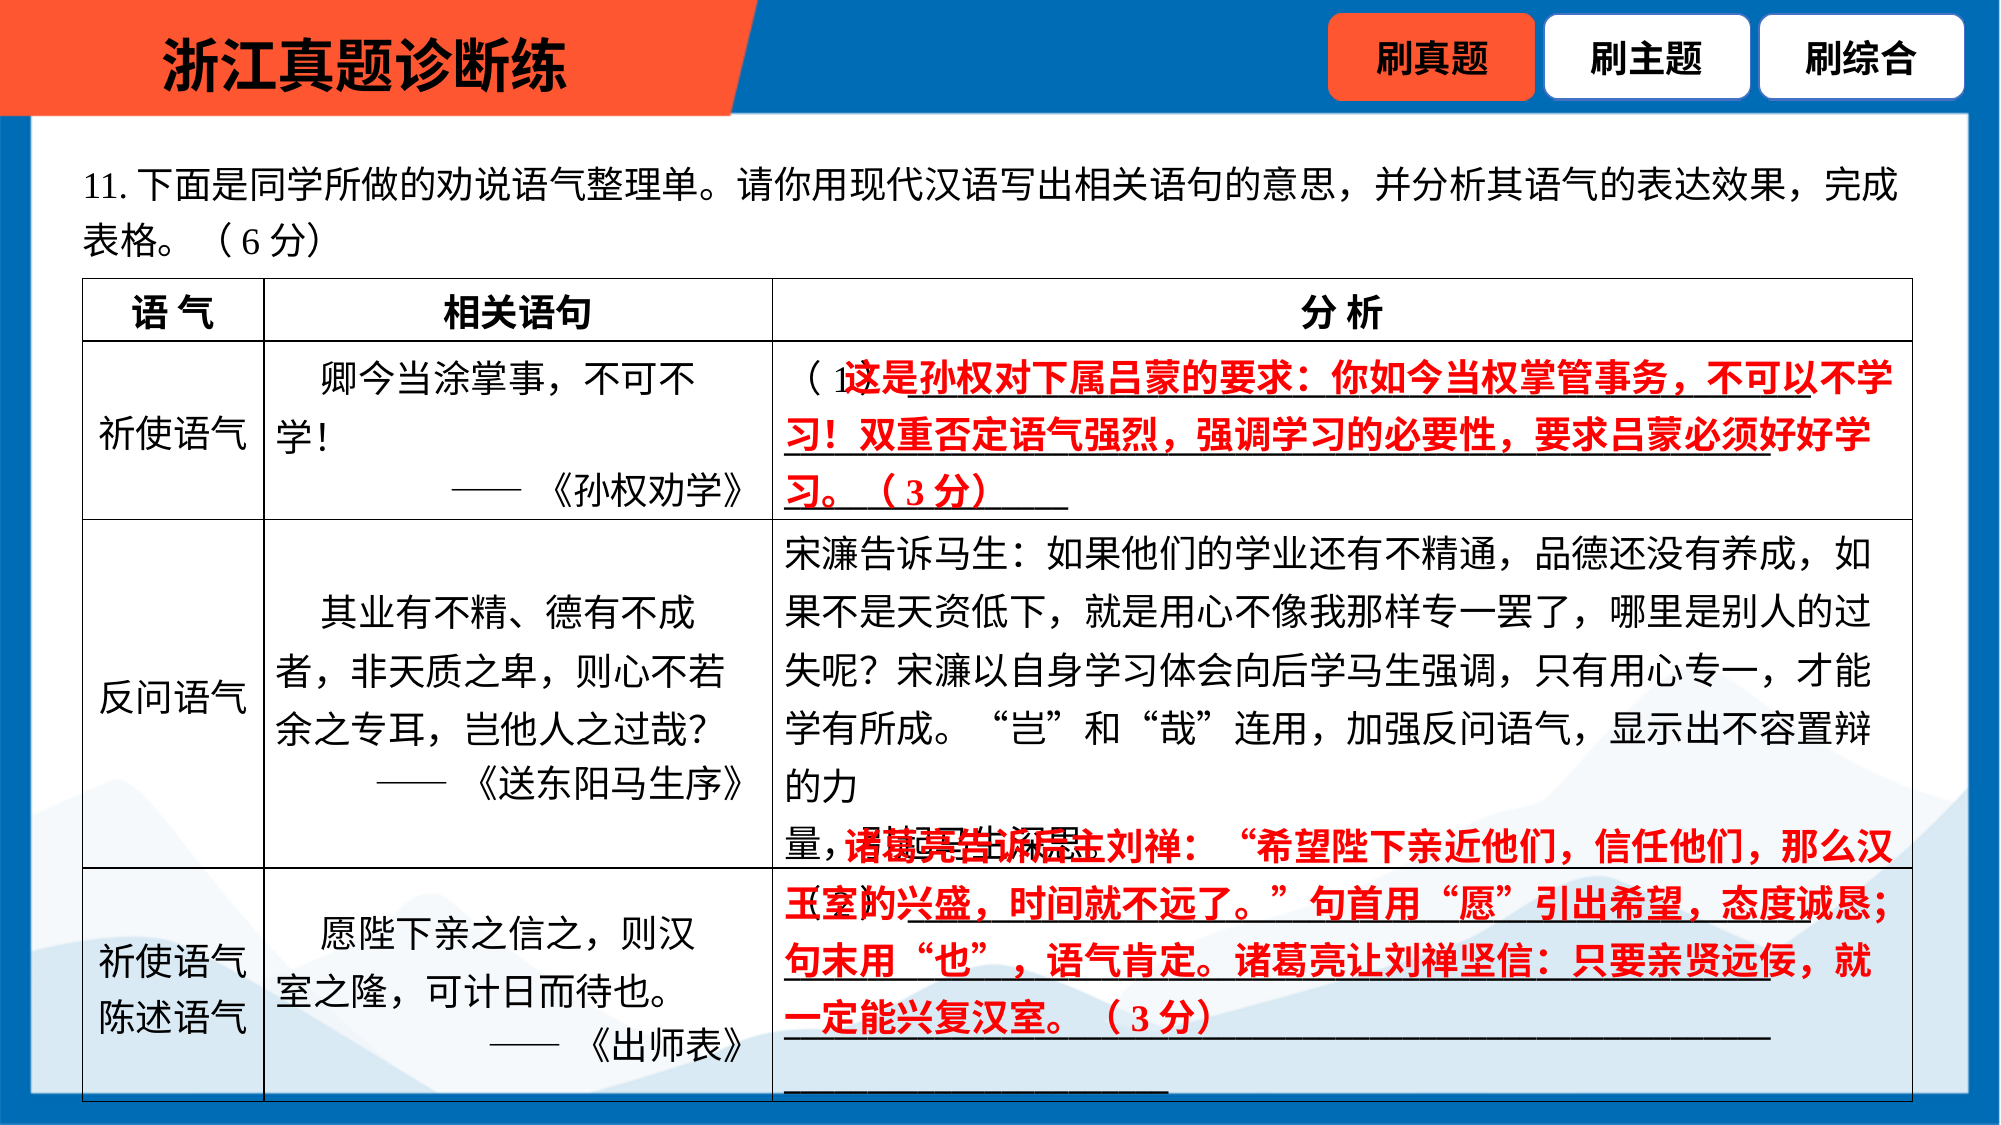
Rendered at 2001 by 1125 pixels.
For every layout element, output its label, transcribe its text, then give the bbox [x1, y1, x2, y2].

table_header 相关语句 [265, 279, 772, 340]
table_cell 反问语气 [83, 520, 263, 867]
text_box 诸葛亮告诉后主刘禅：“希望陛下亲近他们，信任他们，那么汉王室的兴盛，时间就不远了。”句首用“愿”引出希望，态度诚恳；句末用“也”，语气肯定。诸葛亮让刘禅坚信：只要亲贤远佞，就一定能兴复汉室。（3分） [784, 810, 1904, 1035]
table_cell 愿陛下亲之信之，则汉 室之隆，可计日而待也。 ——《出师表》 [265, 869, 772, 1101]
table_cell 宋濂告诉马生：如果他们的学业还有不精通，品德还没有养成，如 果不是天资低下，就是用心不像我那样专一罢了，哪里是别人的过 失呢？宋濂以自身学习体会向后学马生强调，只有用心专一，才能 学有所成。“岂”和“哉”连用，加强反问语气，显示出不容置辩的力 量，引起马生深思。 [773, 520, 1912, 867]
table_cell 祈使语气 陈述语气 [83, 869, 263, 1101]
table_header 分 析 [773, 279, 1912, 340]
table_header 语 气 [83, 279, 263, 340]
table_cell 卿今当涂掌事，不可不 学！ ——《孙权劝学》 [265, 342, 772, 519]
table_cell （2）______________________________________________________ ___________________________________________________________ ___________________________________________________________ _______________________ [773, 869, 1912, 1101]
text_box 这是孙权对下属吕蒙的要求：你如今当权掌管事务，不可以不学习！双重否定语气强烈，强调学习的必要性，要求吕蒙必须好好学习。（3分） [784, 342, 1904, 509]
table_cell （1）______________________________________________________ ___________________________________________________________ _________________ [773, 342, 1912, 519]
picture [0, 0, 2000, 1125]
table_cell 其业有不精、德有不成 者，非天质之卑，则心不若 余之专耳，岂他人之过哉？ ——《送东阳马生序》 [265, 520, 772, 867]
text_box 11.下面是同学所做的劝说语气整理单。请你用现代汉语写出相关语句的意思，并分析其语气的表达效果，完成 表格。（6分） [82, 147, 1917, 258]
table_cell 祈使语气 [83, 342, 263, 519]
